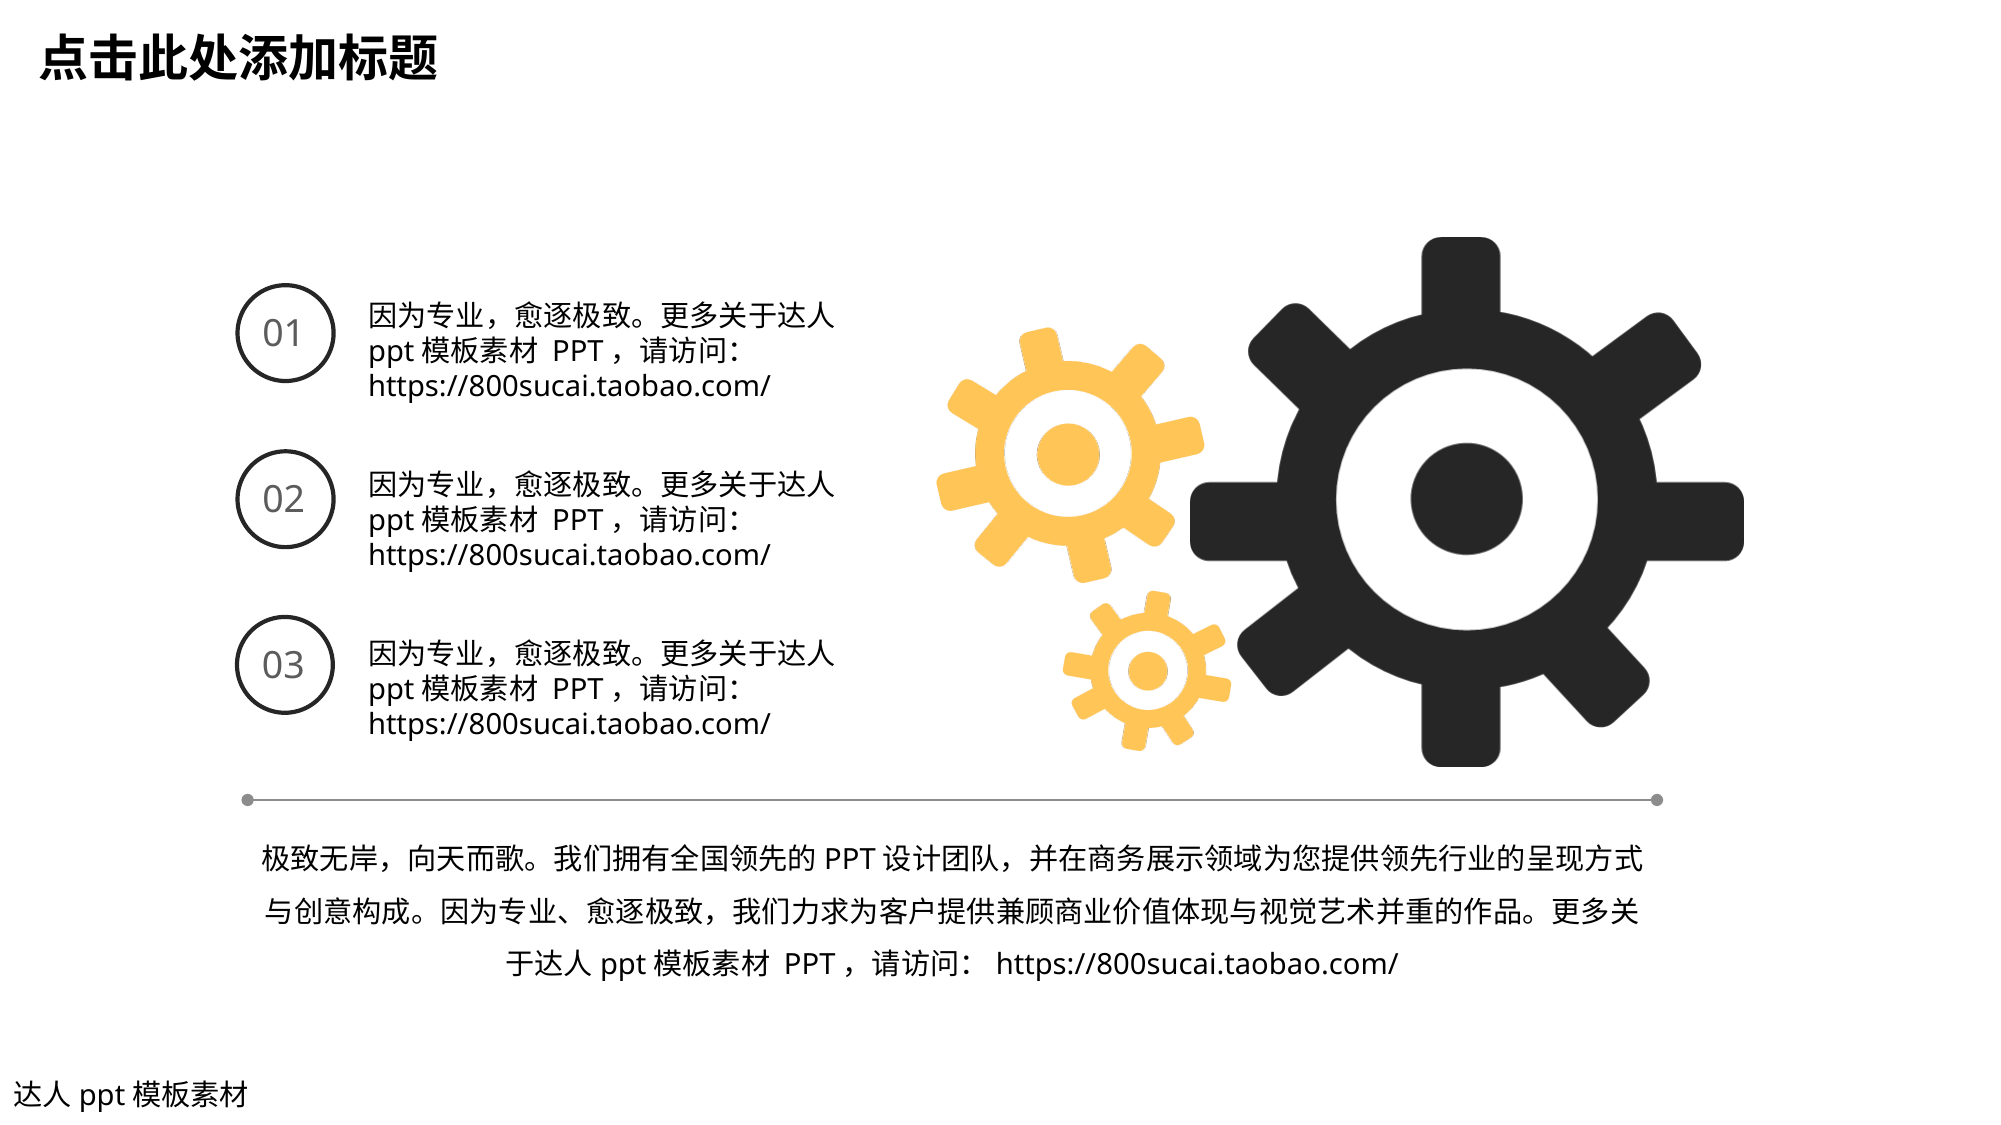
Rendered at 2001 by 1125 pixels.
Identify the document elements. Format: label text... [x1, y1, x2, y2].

text_box [237, 451, 334, 548]
text_box 因为专业，愈逐极致。更多关于达人ppt模板素材 PPT，请访问：https://800sucai.taobao.com/ [353, 290, 858, 410]
text_box 03 [247, 633, 320, 693]
text_box 点击此处添加标题 [23, 18, 465, 94]
text_box 01 [247, 301, 321, 362]
picture [936, 237, 1745, 768]
text_box 因为专业，愈逐极致。更多关于达人ppt模板素材 PPT，请访问：https://800sucai.taobao.com/ [353, 459, 858, 579]
text_box 极致无岸，向天而歌。我们拥有全国领先的PPT设计团队，并在商务展示领域为您提供领先行业的呈现方式与创意构成。因为专业、愈逐极致，我们力求为客户提供兼顾商业价值体现与视觉艺术并重的作品。更多关于达人ppt模板素材 PPT，请访问：https://800sucai.taobao.com/ [238, 815, 1667, 988]
text_box [236, 616, 333, 713]
text_box 02 [247, 467, 321, 528]
text_box 因为专业，愈逐极致。更多关于达人ppt模板素材 PPT，请访问：https://800sucai.taobao.com/ [353, 628, 858, 748]
text_box 达人ppt模板素材 [0, 1069, 264, 1119]
text_box [237, 285, 334, 382]
